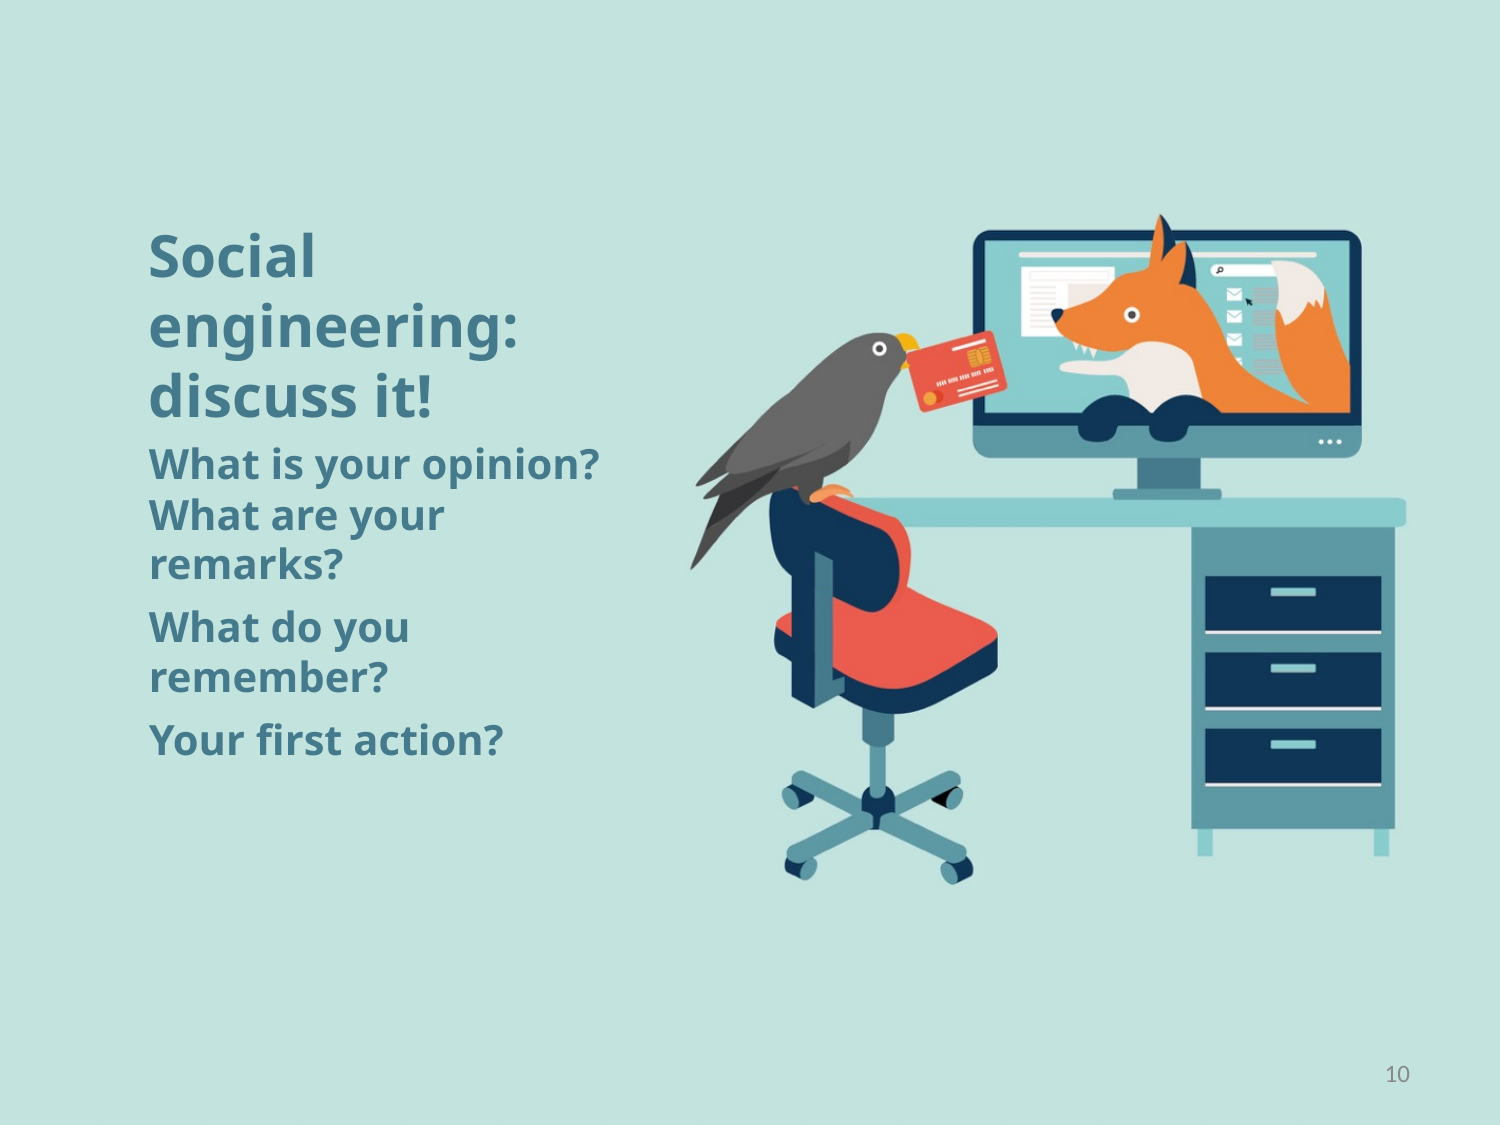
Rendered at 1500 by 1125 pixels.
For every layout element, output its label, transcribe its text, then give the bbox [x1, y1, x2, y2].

text_box Social engineering: discuss it! [134, 211, 675, 437]
picture [0, 0, 1500, 1125]
slide_number 10 [1074, 1042, 1425, 1103]
text_box What is your opinion? What are your remarks? What do you remember? Your first action? [134, 430, 648, 771]
